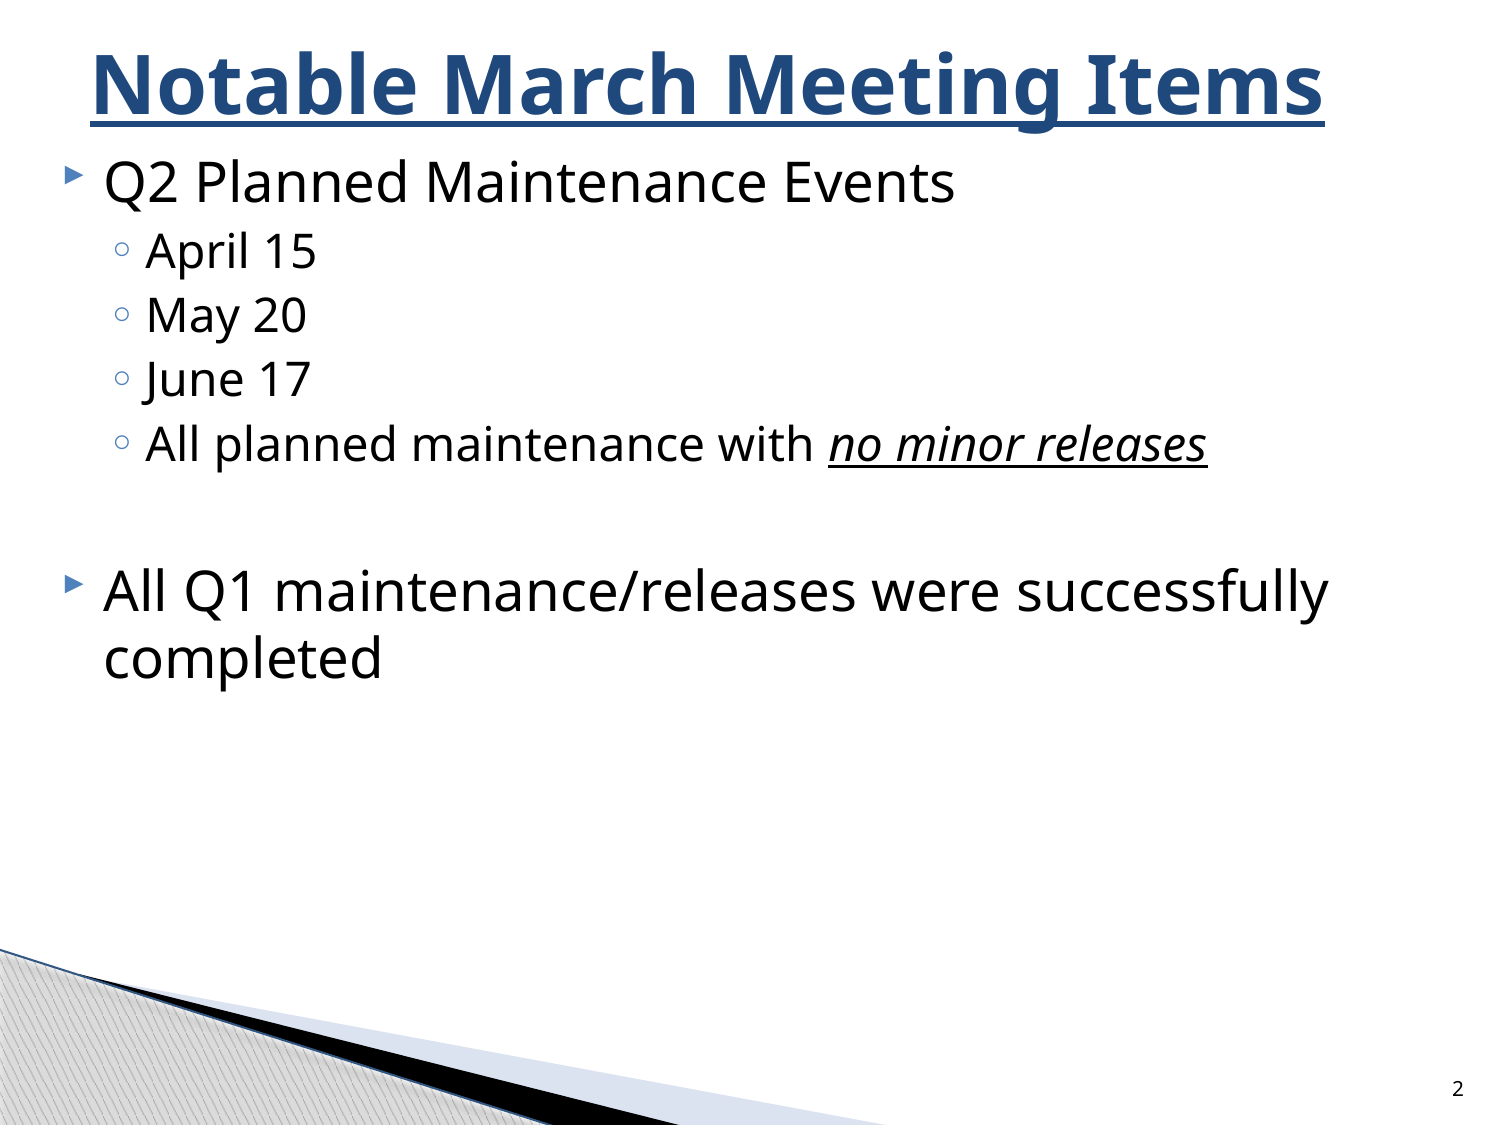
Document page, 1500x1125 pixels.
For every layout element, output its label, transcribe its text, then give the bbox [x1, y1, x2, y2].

list Q2 Planned Maintenance Events April 15 May 20 June 17 All planned maintenance with no minor releases All Q1 maintenance/releases were successfully completed [28, 138, 1479, 1052]
slide_number 2 [1418, 1051, 1479, 1112]
title Notable March Meeting Items [75, 24, 1425, 139]
